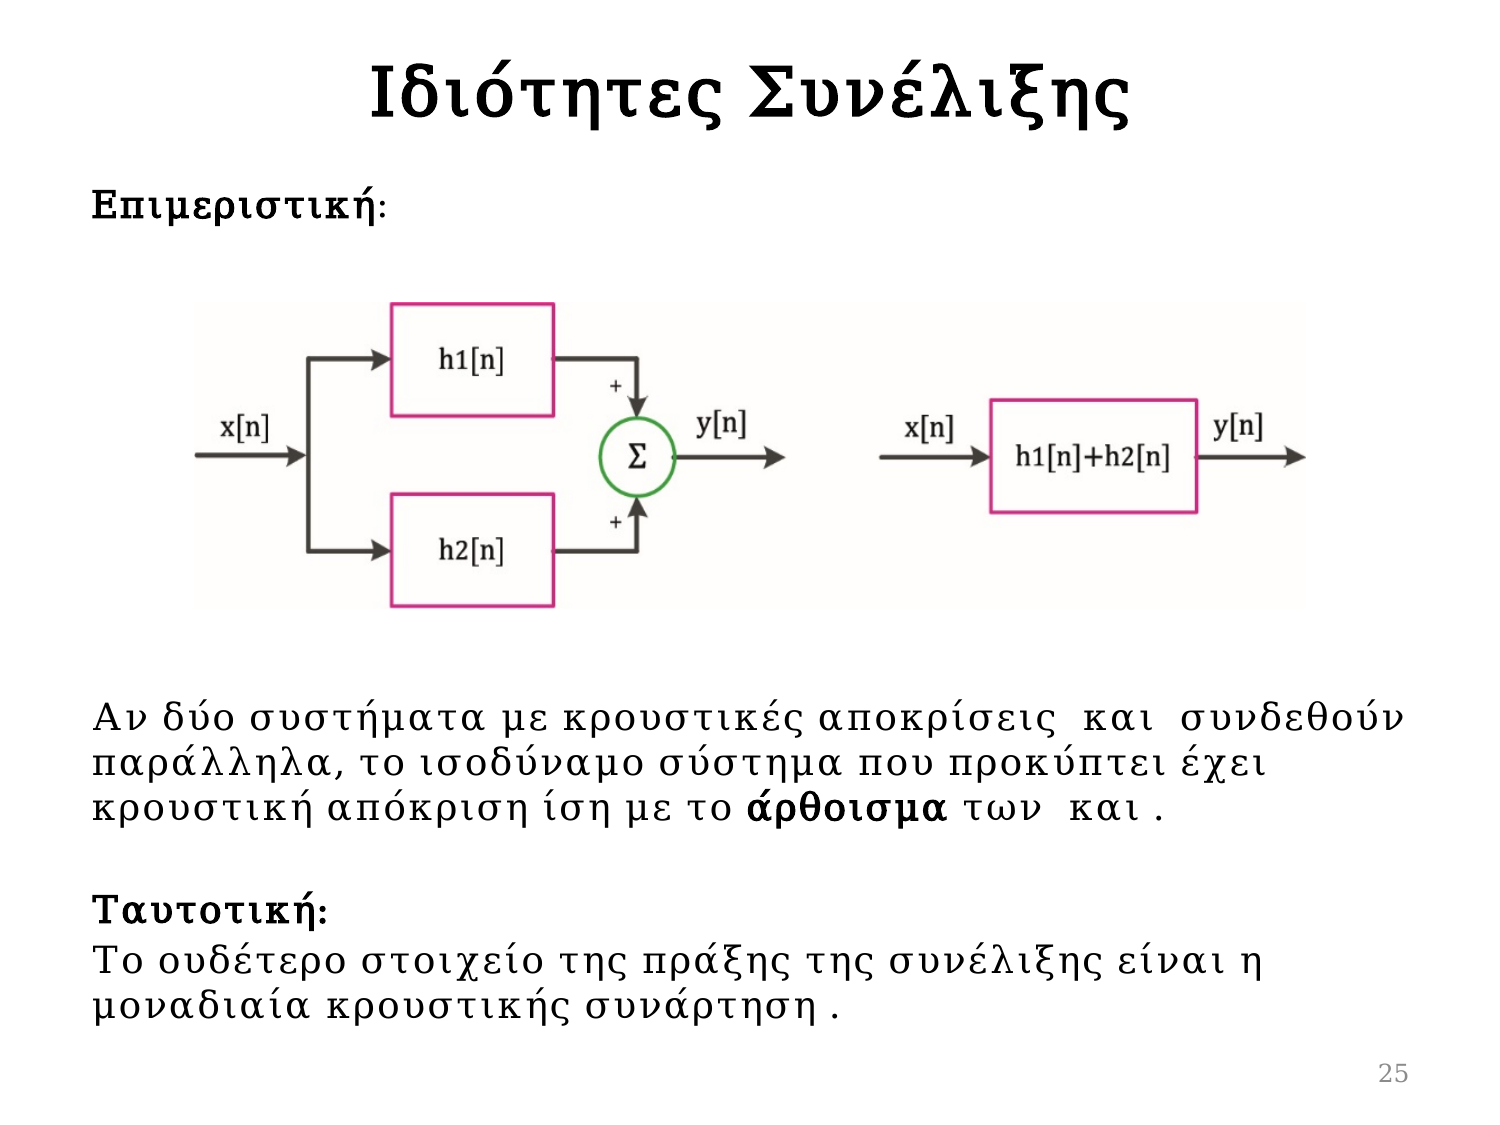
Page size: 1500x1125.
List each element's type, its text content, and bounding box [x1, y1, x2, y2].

title Ιδιότητες Συνέλιξης [75, 19, 1425, 159]
picture [194, 302, 1306, 609]
slide_number 25 [1222, 1042, 1425, 1103]
